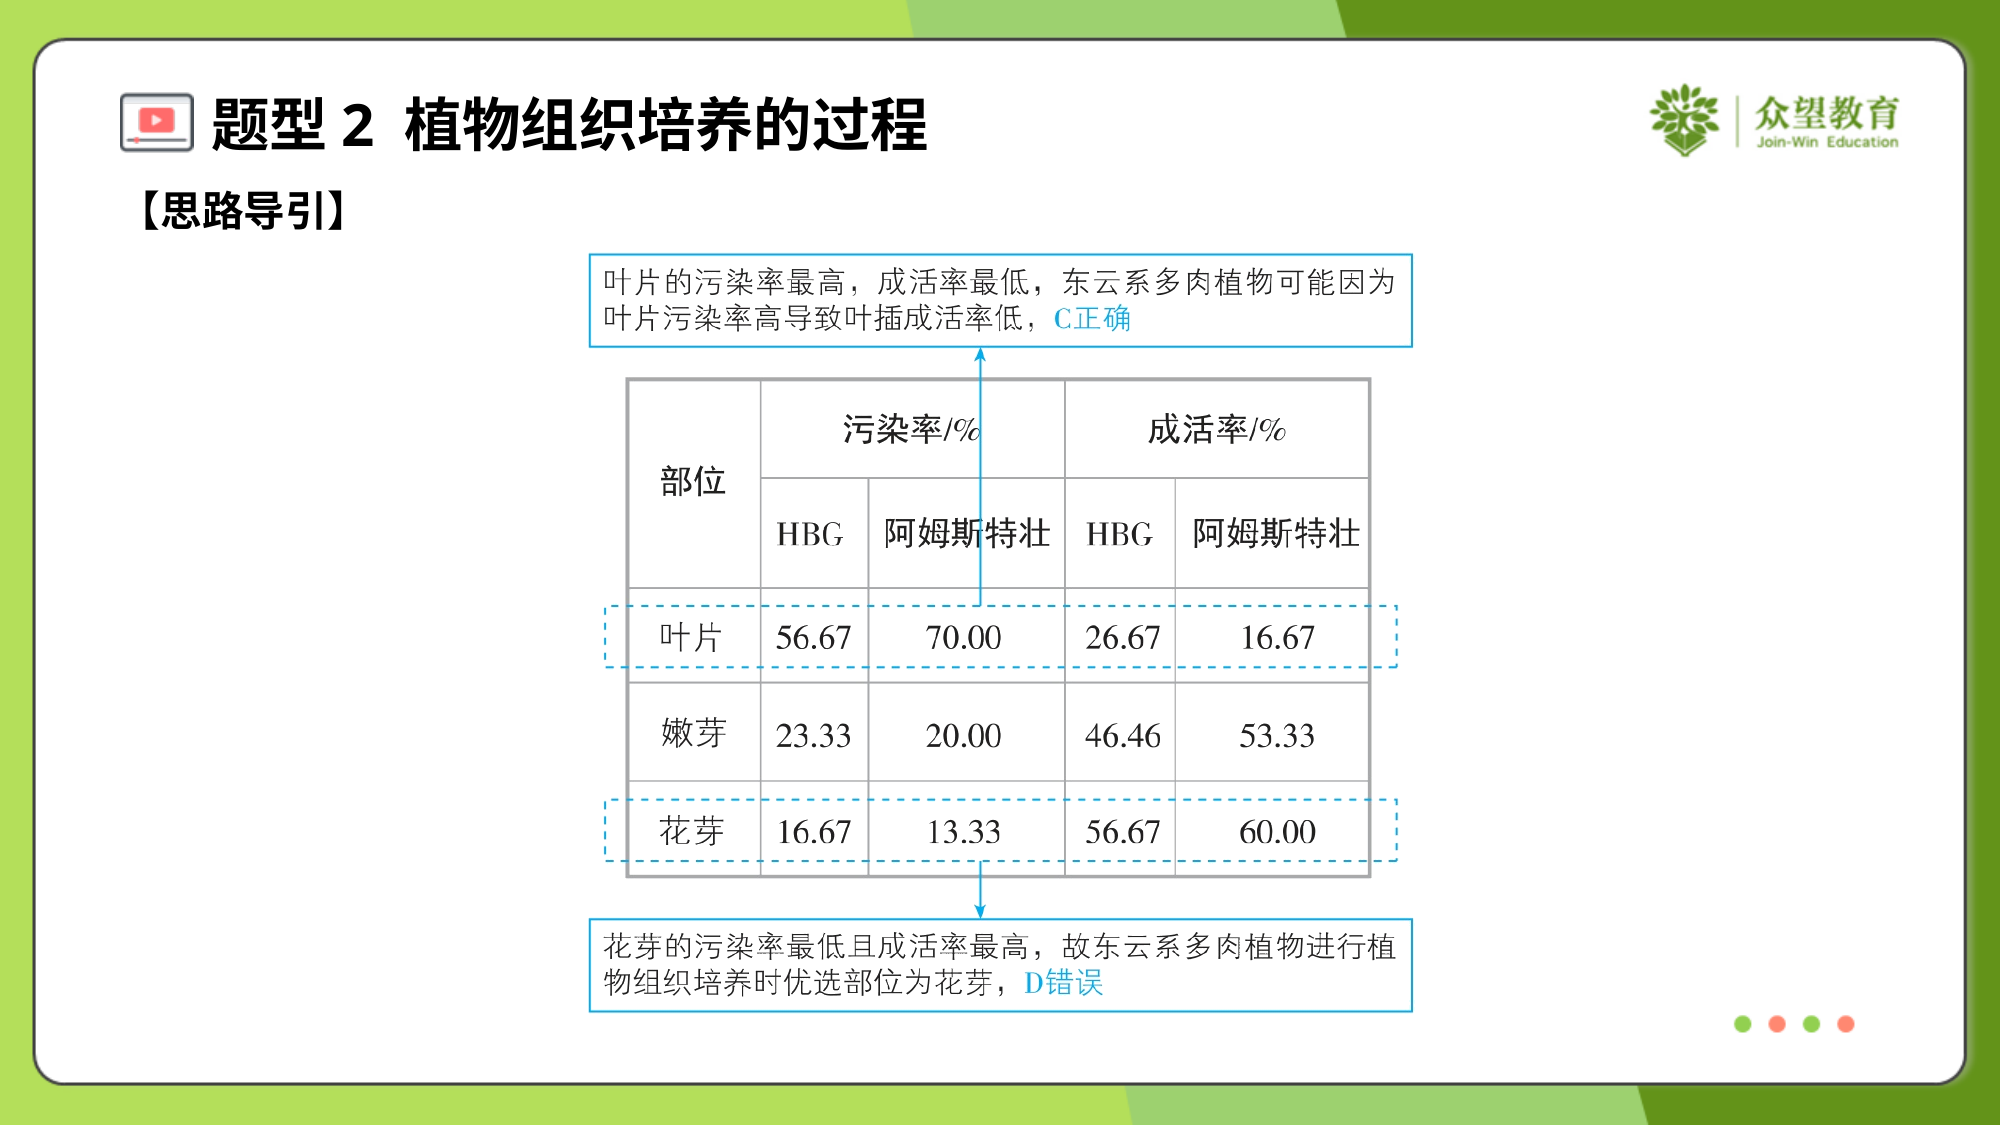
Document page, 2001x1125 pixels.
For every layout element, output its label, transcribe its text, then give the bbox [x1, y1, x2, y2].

text_box 【思路导引】 [118, 159, 1883, 227]
picture [0, 0, 2000, 1125]
